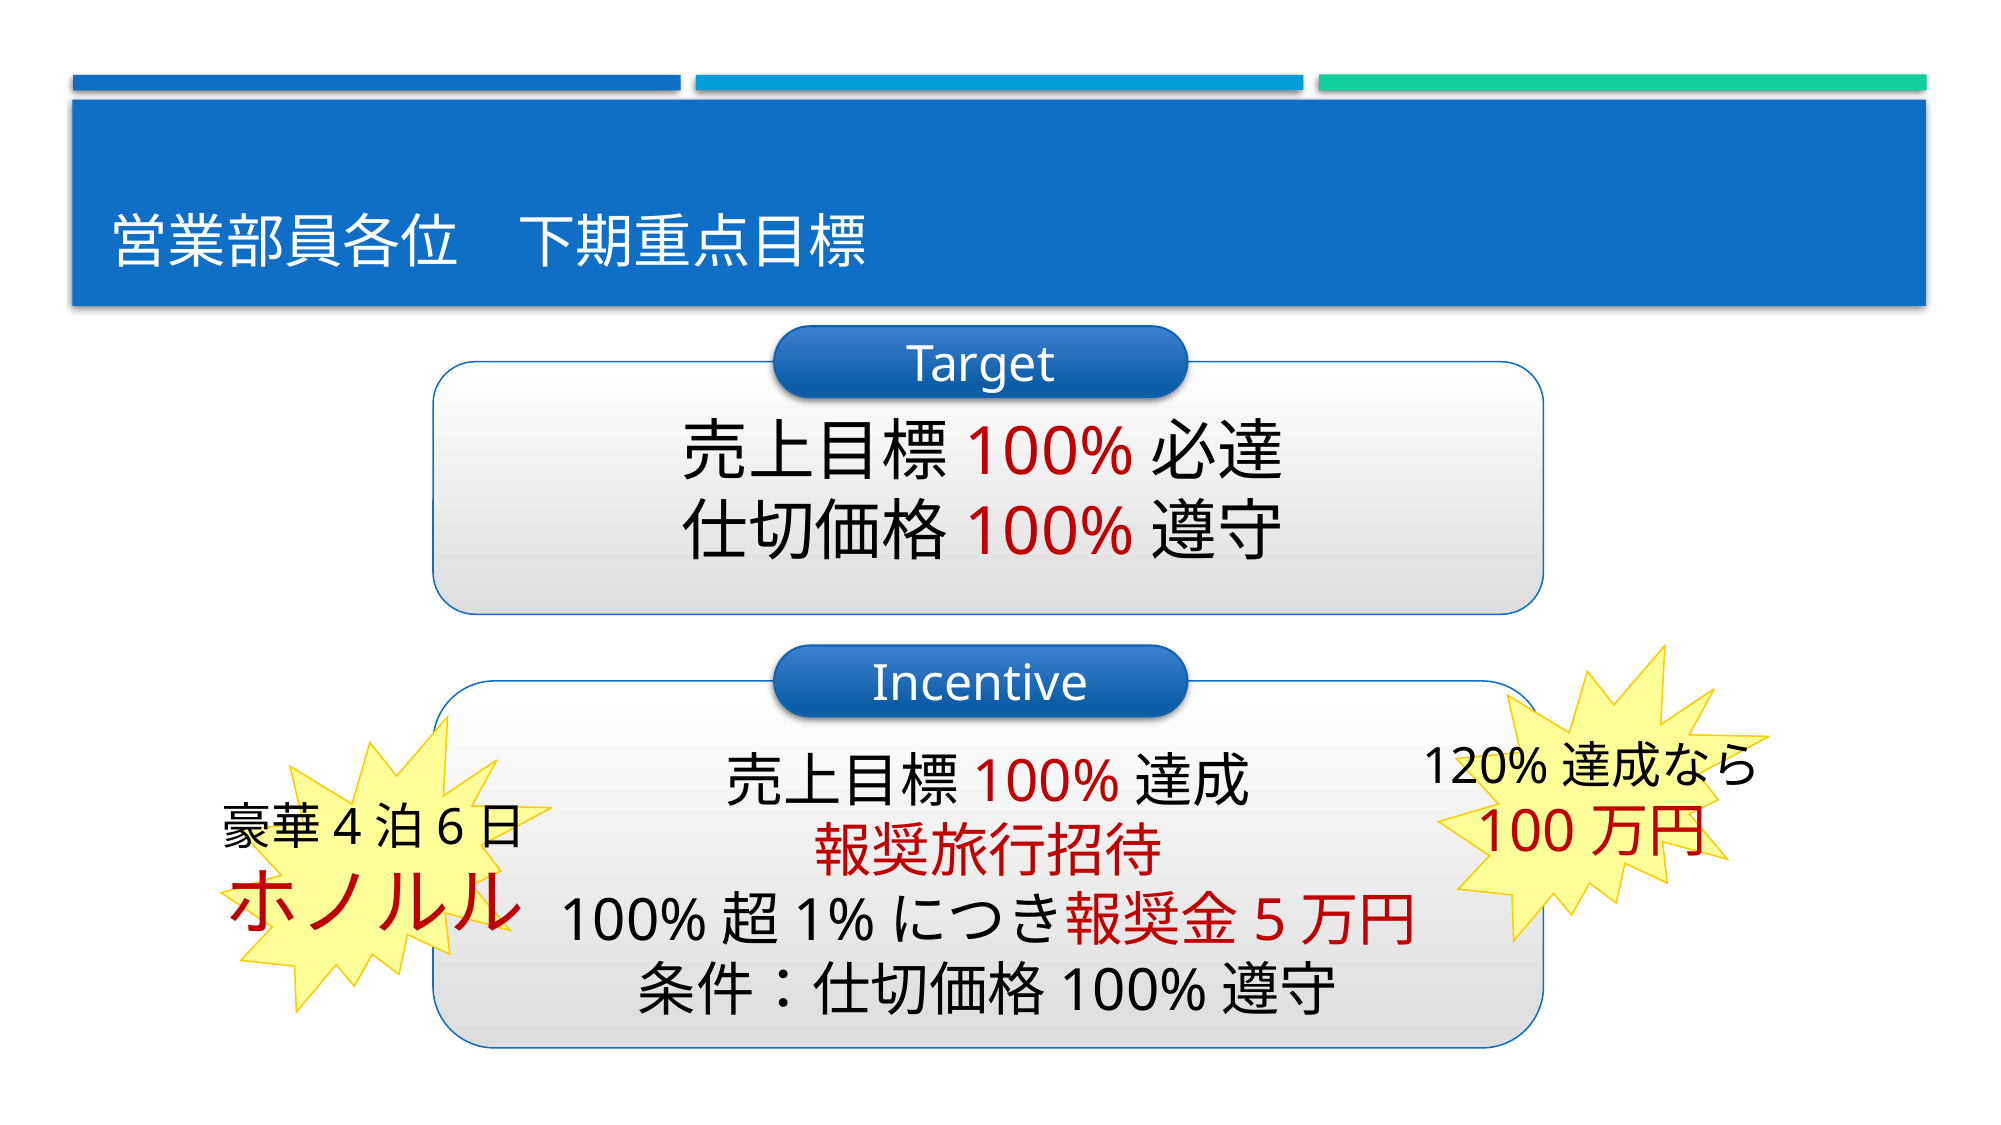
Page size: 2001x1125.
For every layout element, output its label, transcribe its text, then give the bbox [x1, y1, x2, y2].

text_box Target [773, 325, 1189, 399]
text_box 売上目標100%達成 報奨旅行招待 100%超1%につき報奨金5万円 条件：仕切価格100%遵守 [432, 680, 1544, 1048]
text_box 豪華4泊6日 ホノルル [221, 716, 552, 1013]
text_box Incentive [773, 644, 1189, 718]
text_box 120%達成なら 100万円 [1438, 645, 1770, 941]
title 営業部員各位 下期重点目標 [94, 119, 1904, 282]
text_box 売上目標100%必達 仕切価格100%遵守 [432, 361, 1544, 615]
